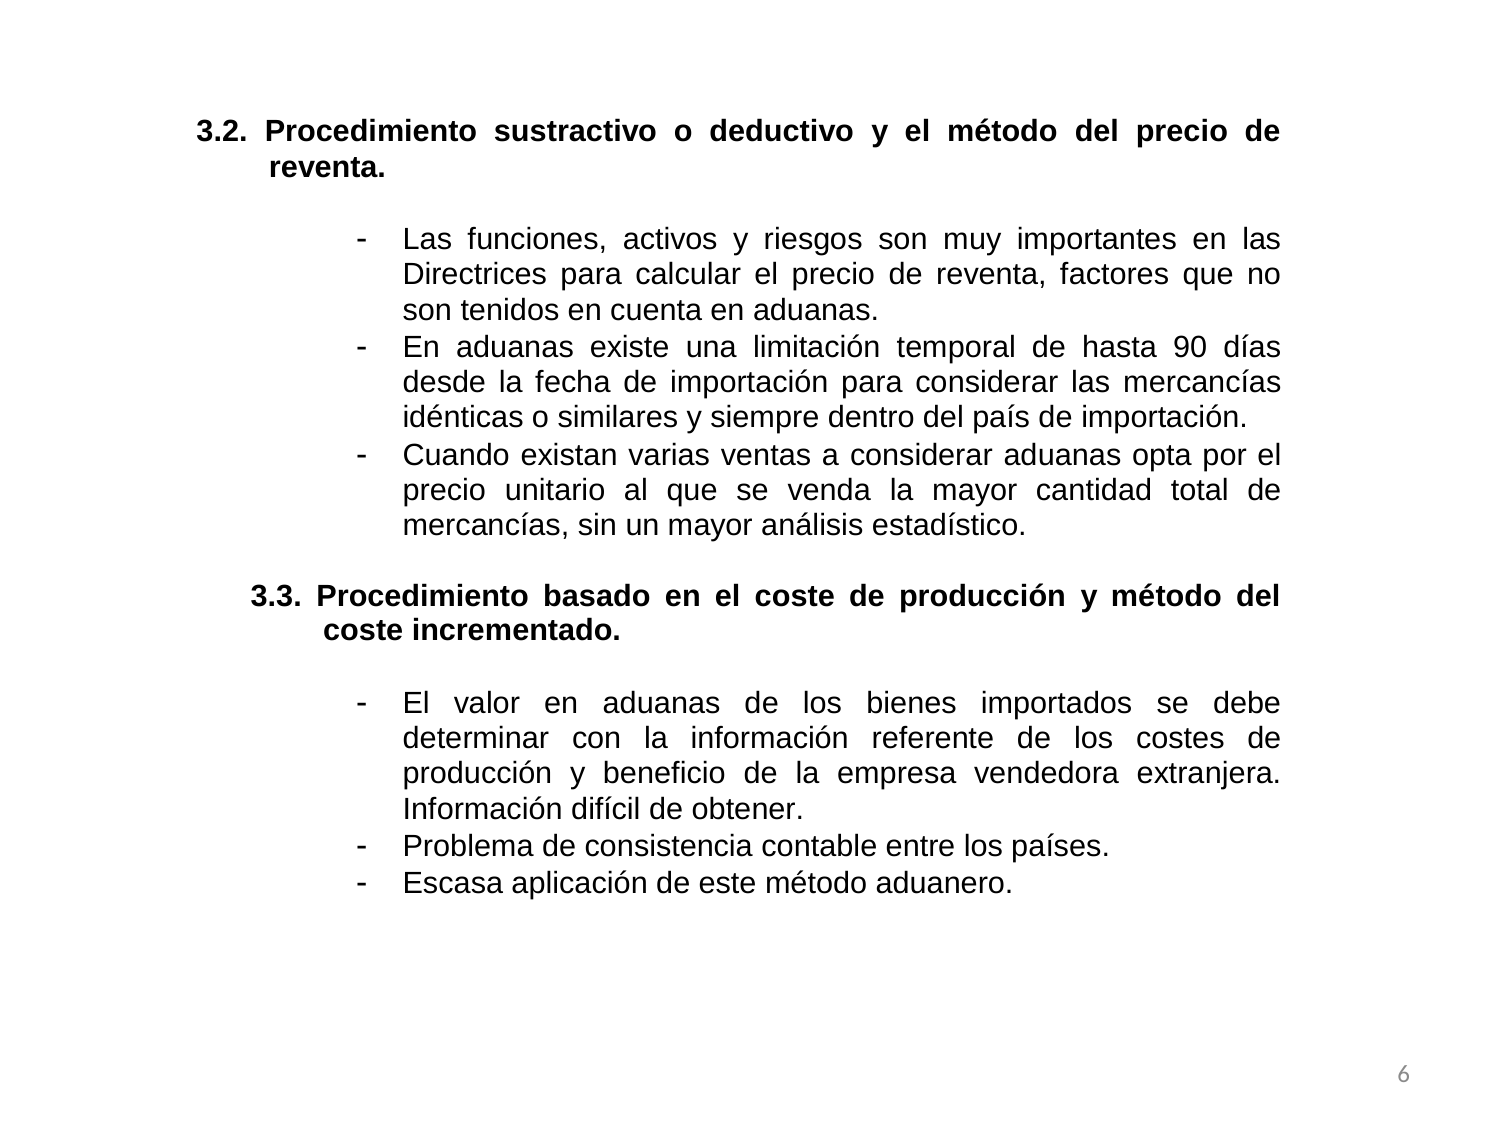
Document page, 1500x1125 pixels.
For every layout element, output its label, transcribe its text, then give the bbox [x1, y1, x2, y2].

slide_number 6 [1074, 1042, 1425, 1103]
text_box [160, 113, 1281, 901]
